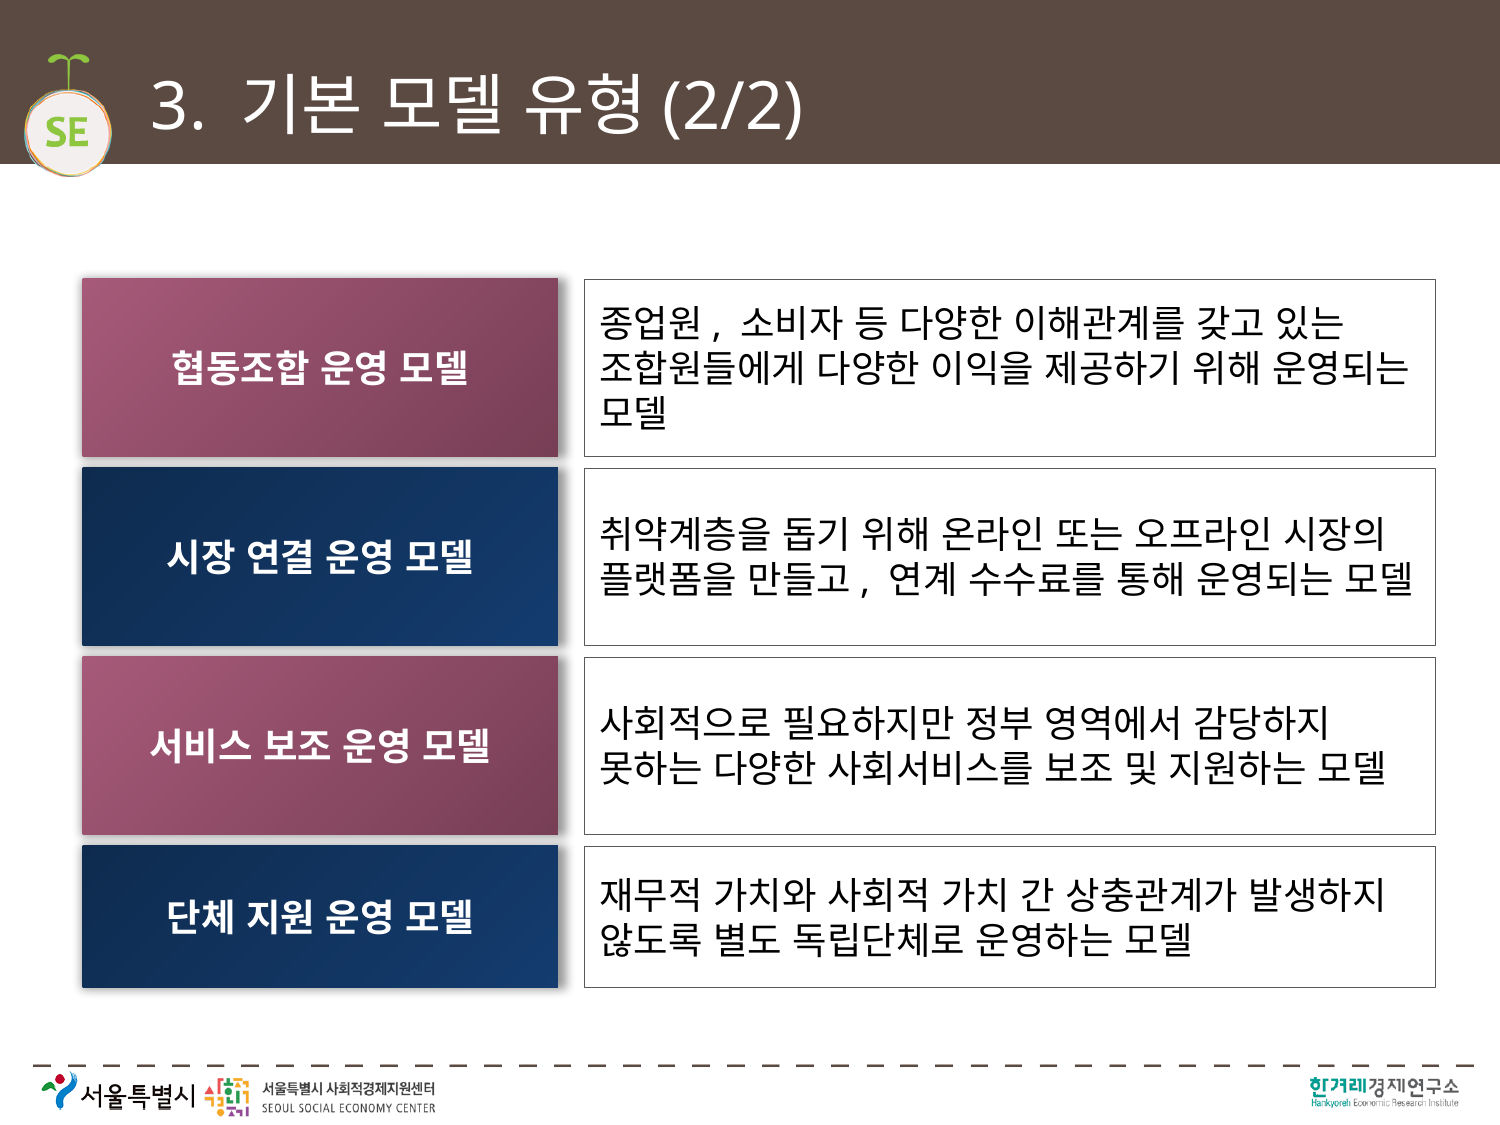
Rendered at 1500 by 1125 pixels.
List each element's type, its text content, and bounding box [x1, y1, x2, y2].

text_box 사회적으로 필요하지만 정부 영역에서 감당하지 못하는 다양한 사회서비스를 보조 및 지원하는 모델 [582, 655, 1437, 836]
text_box 시장 연결 운영 모델 [81, 466, 560, 647]
text_box 서비스 보조 운영 모델 [81, 655, 560, 836]
text_box 단체 지원 운영 모델 [81, 844, 560, 990]
text_box 협동조합 운영 모델 [81, 277, 560, 458]
text_box 취약계층을 돕기 위해 온라인 또는 오프라인 시장의 플랫폼을 만들고, 연계 수수료를 통해 운영되는 모델 [582, 466, 1437, 647]
picture [0, 0, 1500, 1125]
text_box 종업원, 소비자 등 다양한 이해관계를 갖고 있는 조합원들에게 다양한 이익을 제공하기 위해 운영되는 모델 [582, 277, 1437, 458]
title 3. 기본 모델 유형(2/2) [135, 45, 1463, 161]
text_box 재무적 가치와 사회적 가치 간 상충관계가 발생하지 않도록 별도 독립단체로 운영하는 모델 [582, 844, 1437, 990]
